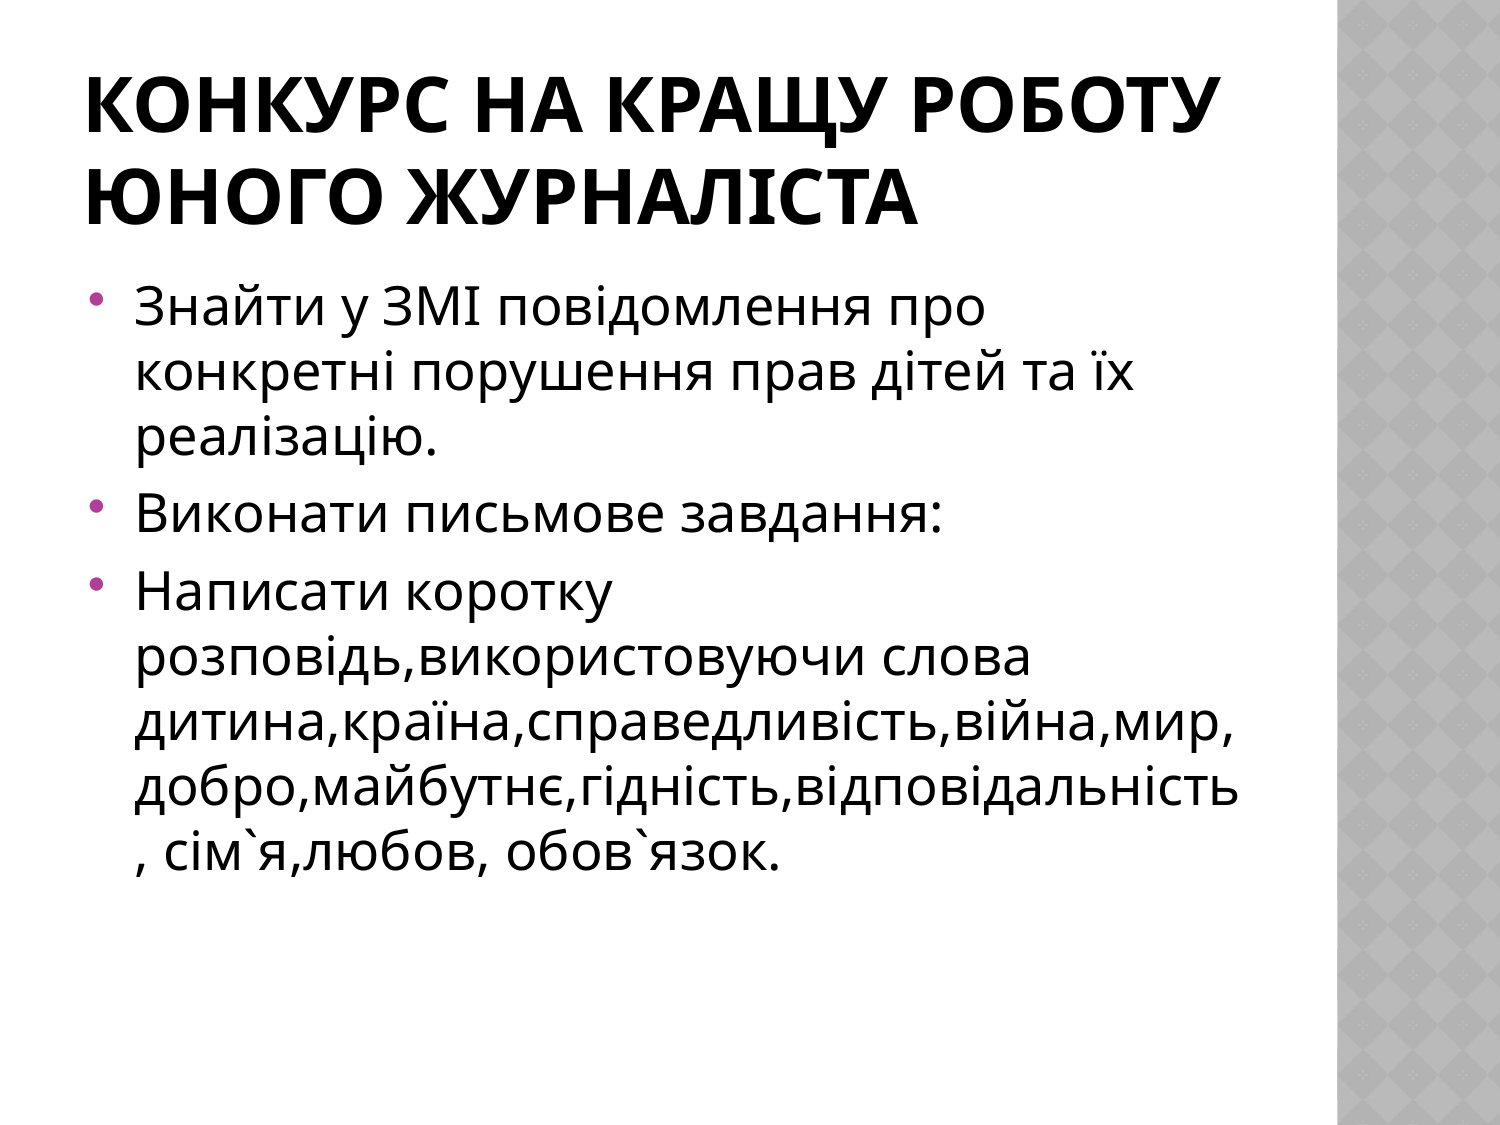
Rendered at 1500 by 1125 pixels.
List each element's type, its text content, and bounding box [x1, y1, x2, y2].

title Конкурс на кращу роботу юного журналіста [75, 52, 1263, 240]
list Знайти у ЗМІ повідомлення про конкретні порушення прав дітей та їх реалізацію. Виконати письмове завдання: Написати коротку розповідь,використовуючи слова дитина,країна,справедливість,війна,мир, добро,майбутнє,гідність,відповідальність, сім`я,любов, обов`язок. [75, 264, 1263, 1059]
